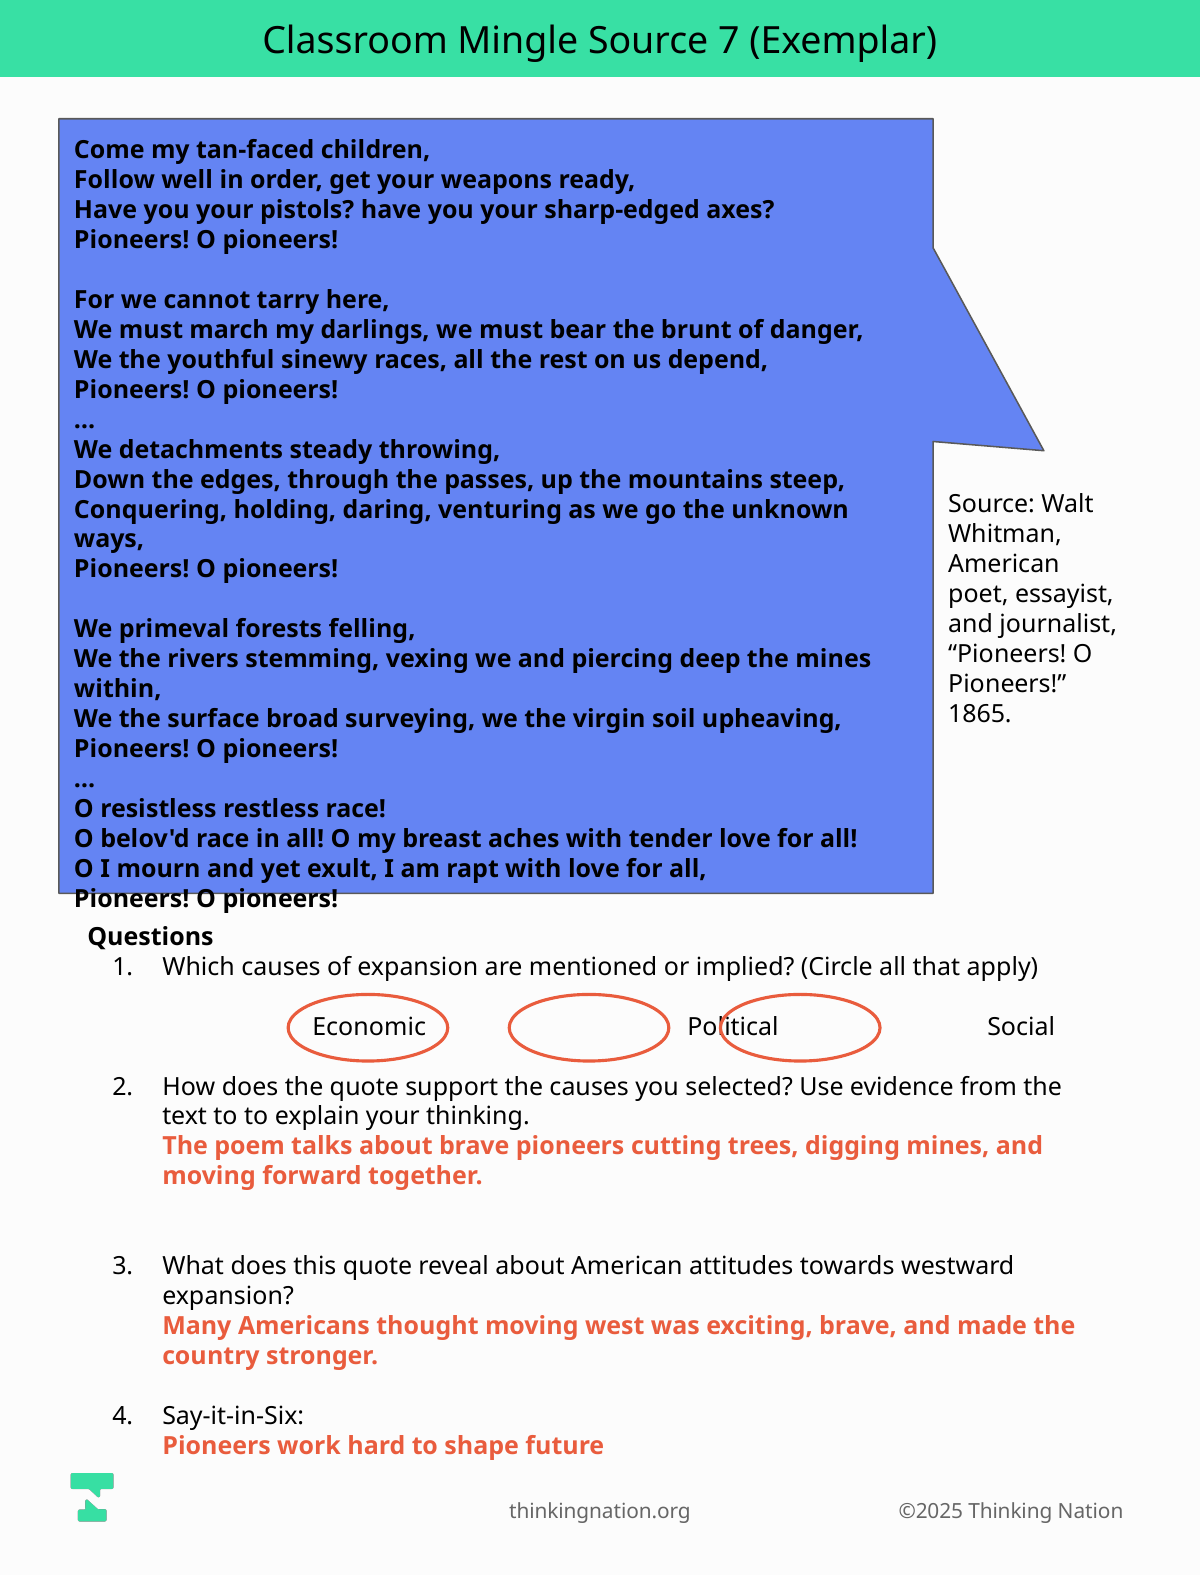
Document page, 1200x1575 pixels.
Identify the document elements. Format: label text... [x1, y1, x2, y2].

text_box Questions Which causes of expansion are mentioned or implied? (Circle all that apply) Economic Political Social How does the quote support the causes you selected? Use evidence from the text to to explain your thinking. The poem talks about brave pioneers cutting trees, digging mines, and moving forward together. What does this quote reveal about American attitudes towards westward expansion? Many Americans thought moving west was exciting, brave, and made the country stronger. Say-it-in-Six: Pioneers work hard to shape future [72, 905, 1128, 1437]
text_box [509, 994, 669, 1062]
text_box Source: Walt Whitman, American poet, essayist, and journalist, “Pioneers! O Pioneers!” 1865. [933, 472, 1139, 560]
text_box Come my tan-faced children, Follow well in order, get your weapons ready, Have you your pistols? have you your sharp-edged axes? Pioneers! O pioneers! For we cannot tarry here, We must march my darlings, we must bear the brunt of danger, We the youthful sinewy races, all the rest on us depend, Pioneers! O pioneers! … We detachments steady throwing, Down the edges, through the passes, up the mountains steep, Conquering, holding, daring, venturing as we go the unknown ways, Pioneers! O pioneers! We primeval forests felling, We the rivers stemming, vexing we and piercing deep the mines within, We the surface broad surveying, we the virgin soil upheaving, Pioneers! O pioneers! … O resistless restless race! O belov'd race in all! O my breast aches with tender love for all! O I mourn and yet exult, I am rapt with love for all, Pioneers! O pioneers! [58, 118, 1044, 894]
text_box [288, 994, 448, 1062]
picture [58, 1463, 126, 1531]
text_box Classroom Mingle Source 7 (Exemplar) [0, 0, 1200, 77]
text_box [720, 994, 881, 1062]
text_box thinkingnation.org [457, 1483, 742, 1532]
text_box ©2025 Thinking Nation [854, 1483, 1139, 1532]
